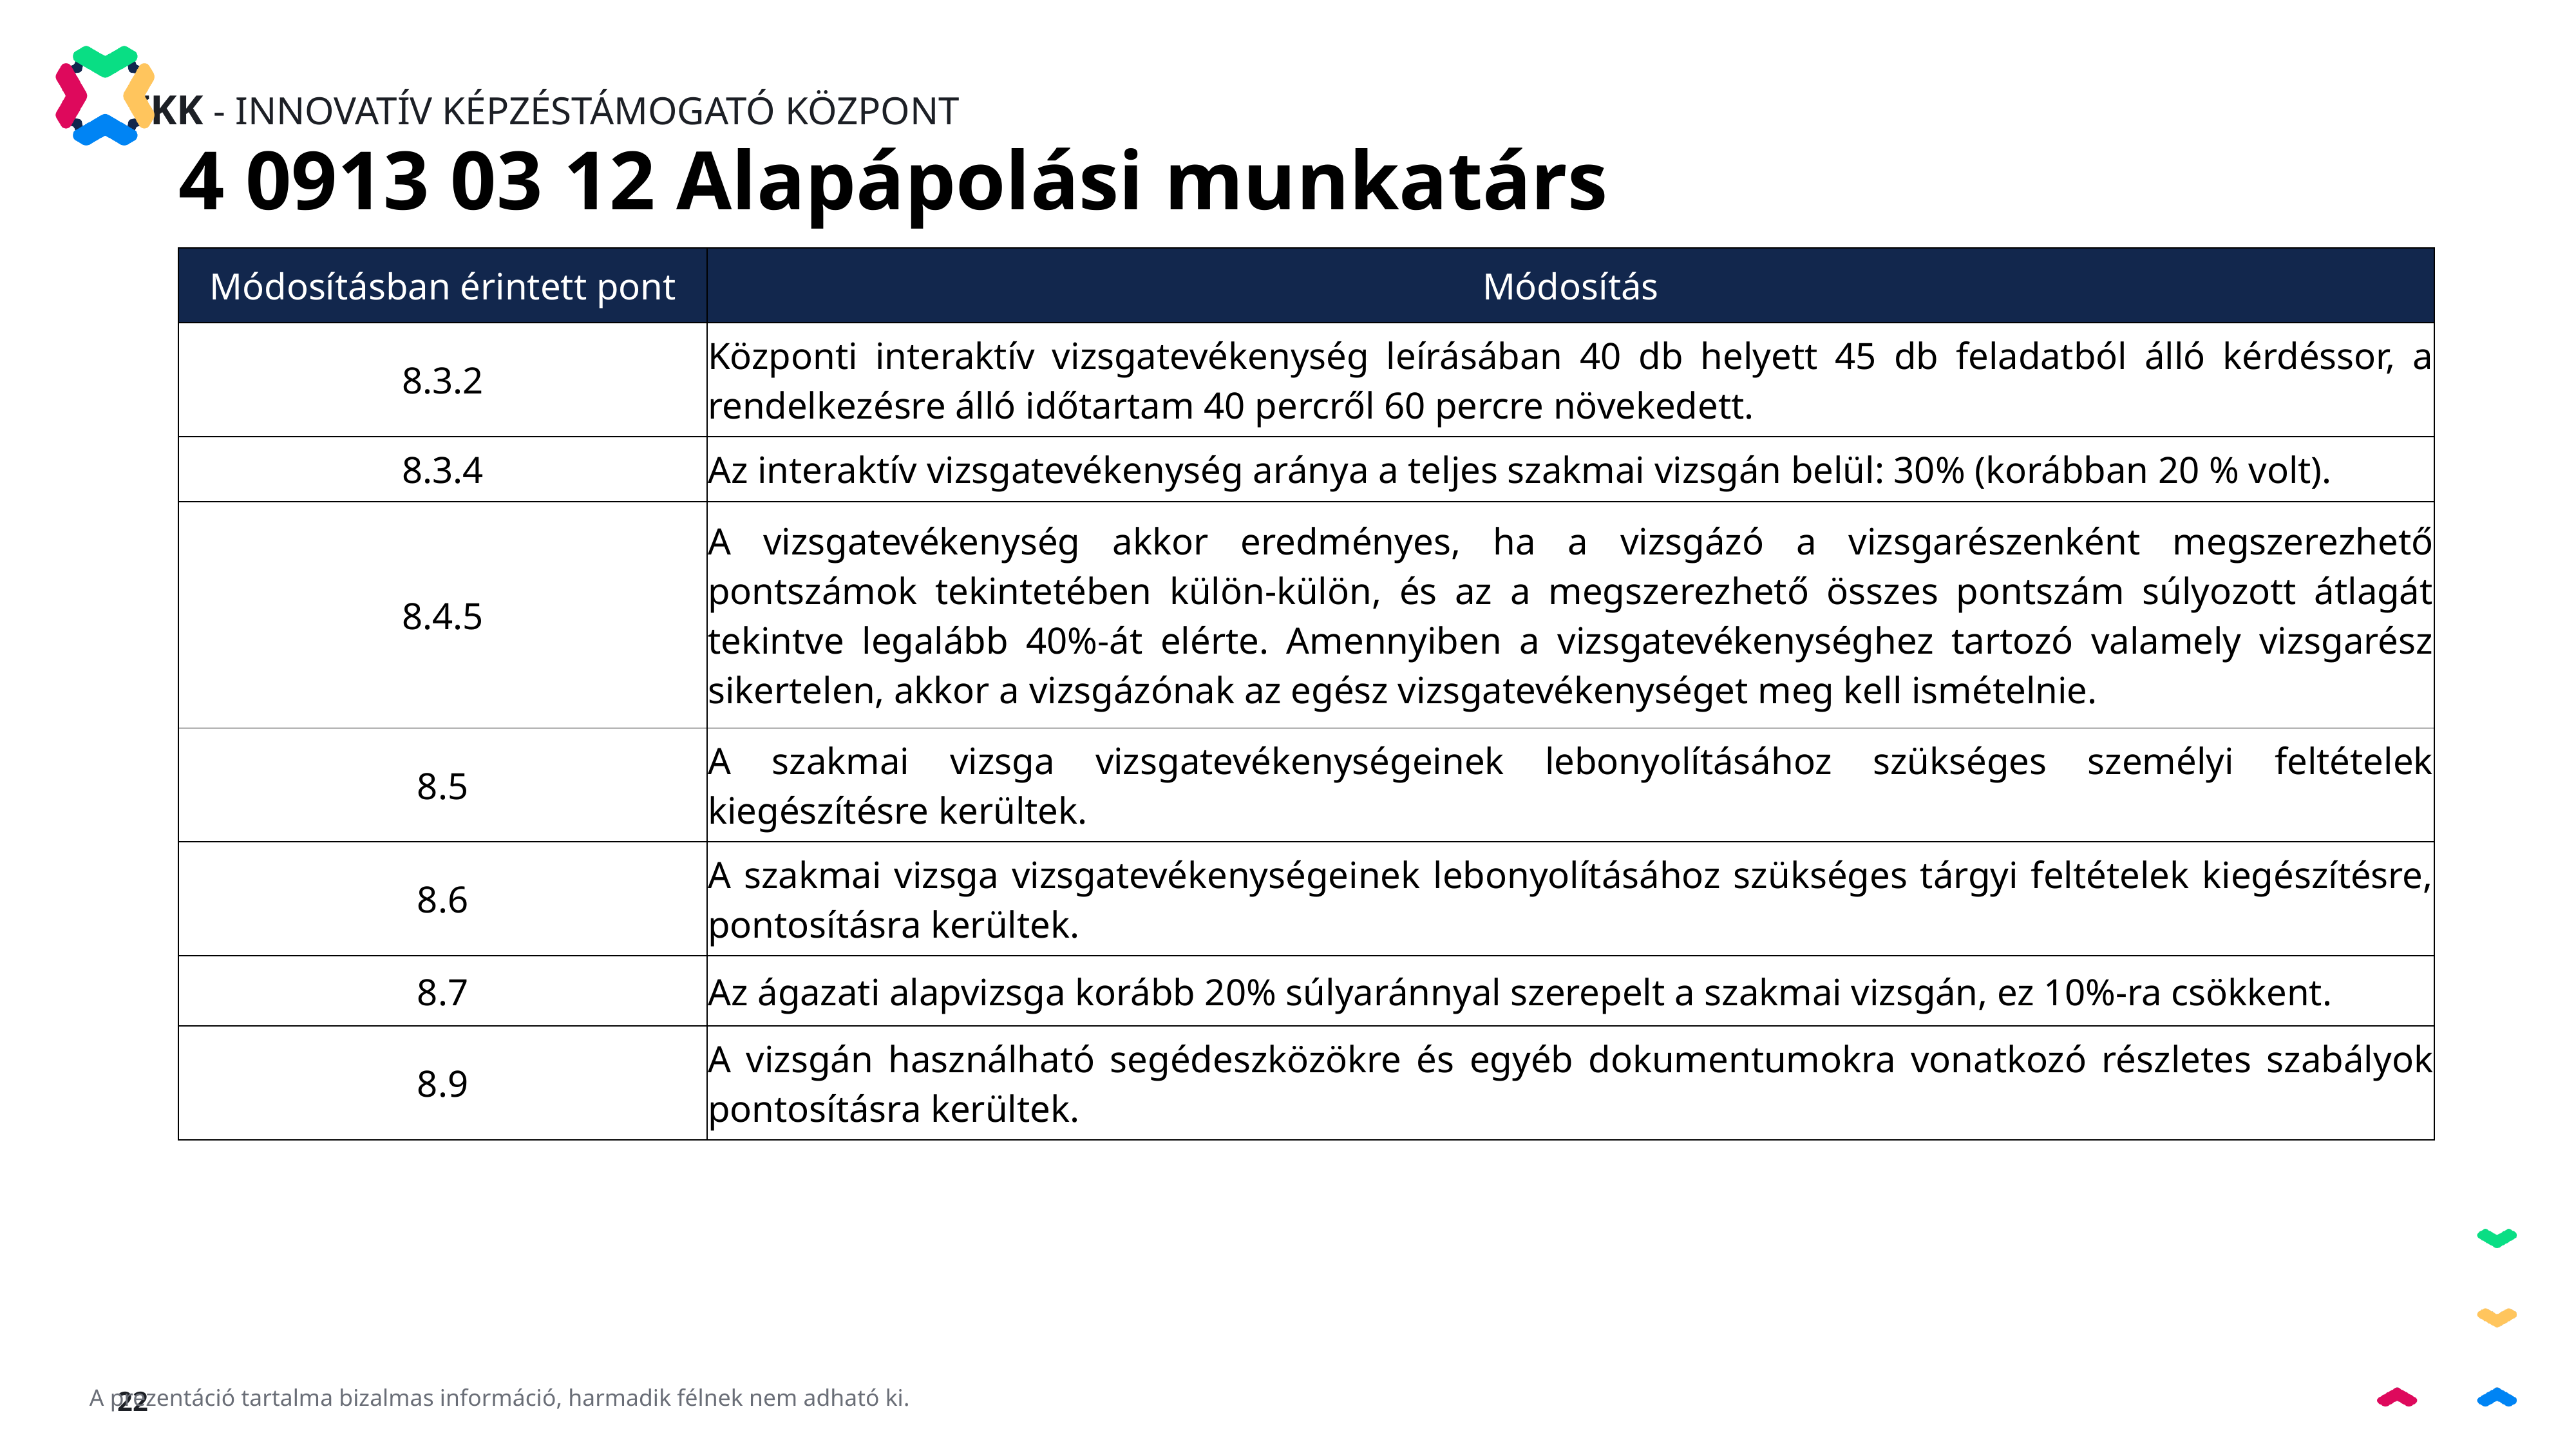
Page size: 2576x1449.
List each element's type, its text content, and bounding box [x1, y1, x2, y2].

list 4 0913 03 12 Alapápolási munkatárs [178, 129, 2297, 225]
picture [55, 46, 155, 146]
table_cell Az ágazati alapvizsga korább 20% súlyaránnyal szerepelt a szakmai vizsgán, ez 10%-ra csökkent. [708, 956, 2434, 1025]
table_cell A vizsgán használható segédeszközökre és egyéb dokumentumokra vonatkozó részletes szabályok pontosításra kerültek. [708, 1027, 2434, 1139]
table_cell 8.3.4 [179, 437, 706, 501]
picture [2377, 1229, 2517, 1406]
table_header Módosítás [708, 249, 2434, 322]
table_cell Az interaktív vizsgatevékenység aránya a teljes szakmai vizsgán belül: 30% (korábban 20 % volt). [708, 437, 2434, 501]
table_cell Központi interaktív vizsgatevékenység leírásában 40 db helyett 45 db feladatból álló kérdéssor, a rendelkezésre álló időtartam 40 percről 60 percre növekedett. [708, 323, 2434, 436]
table_cell 8.5 [179, 728, 706, 841]
table_cell 8.3.2 [179, 323, 706, 436]
table_cell A szakmai vizsga vizsgatevékenységeinek lebonyolításához szükséges személyi feltételek kiegészítésre kerültek. [708, 728, 2434, 841]
table_cell 8.4.5 [179, 502, 706, 728]
table_header Módosításban érintett pont [179, 249, 706, 322]
table_cell A vizsgatevékenység akkor eredményes, ha a vizsgázó a vizsgarészenként megszerezhető pontszámok tekintetében külön-külön, és az a megszerezhető összes pontszám súlyozott átlagát tekintve legalább 40%-át elérte. Amennyiben a vizsgatevékenységhez tartozó valamely vizsgarész sikertelen, akkor a vizsgázónak az egész vizsgatevékenységet meg kell ismételnie. [708, 502, 2434, 728]
table_cell A szakmai vizsga vizsgatevékenységeinek lebonyolításához szükséges tárgyi feltételek kiegészítésre, pontosításra kerültek. [708, 842, 2434, 955]
table_cell 8.9 [179, 1027, 706, 1139]
table_cell 8.6 [179, 842, 706, 955]
table_cell 8.7 [179, 956, 706, 1025]
